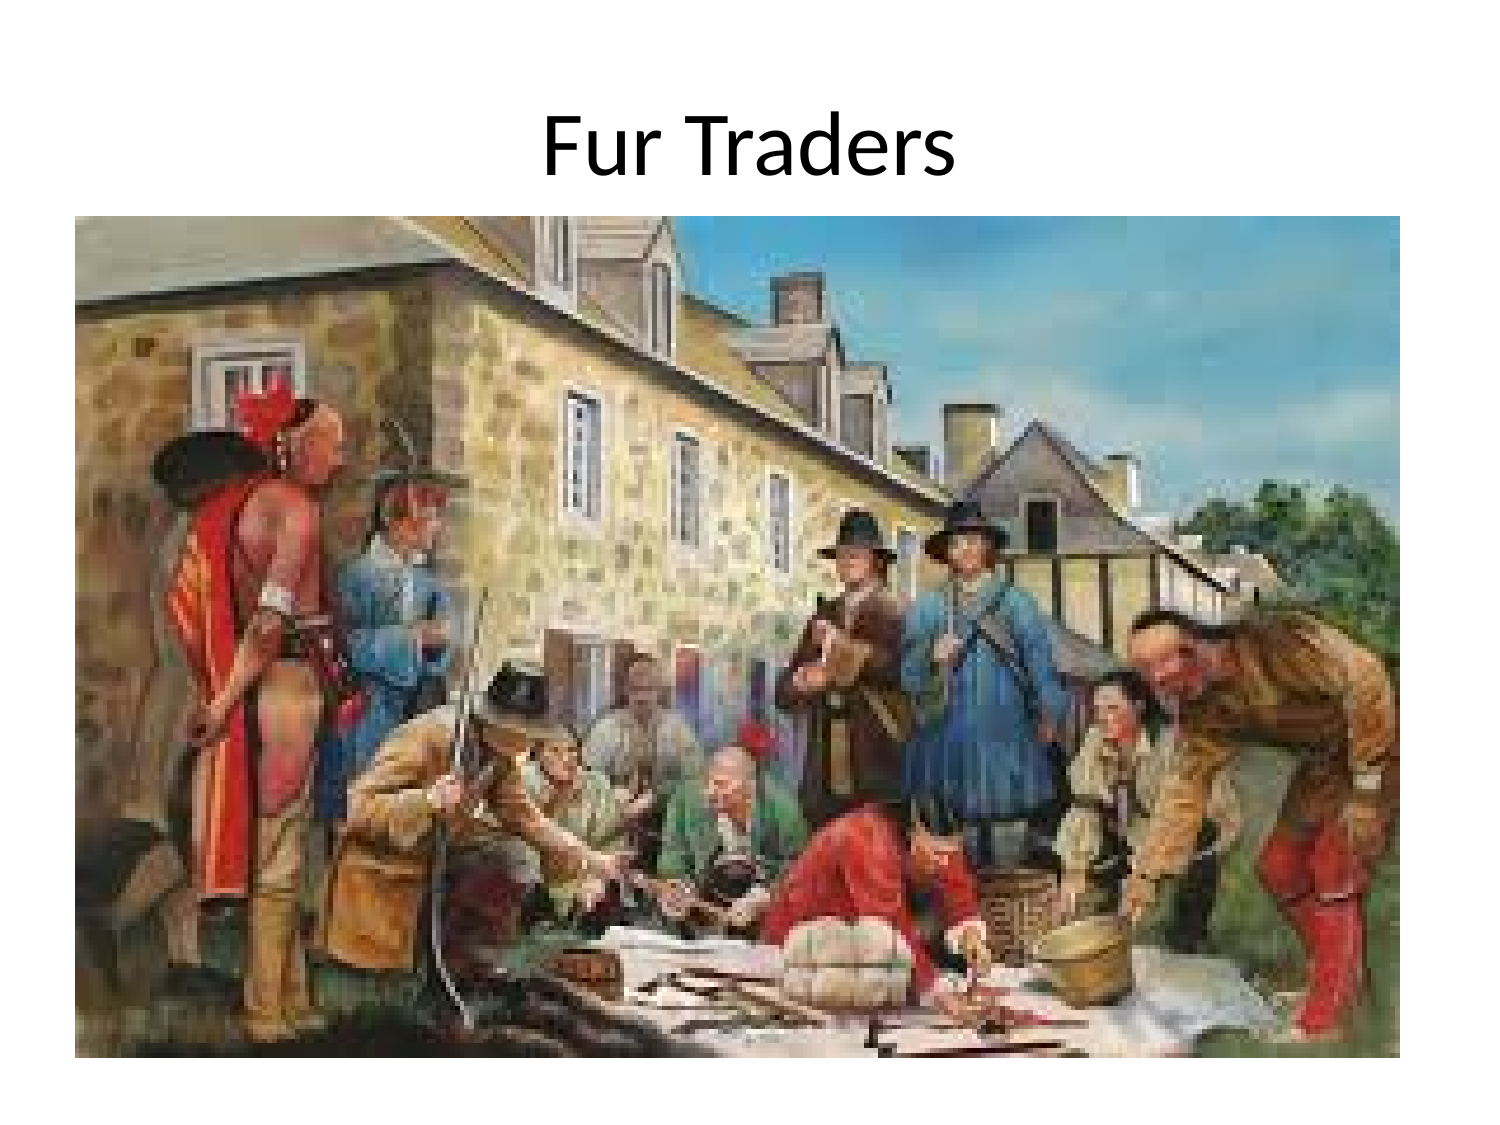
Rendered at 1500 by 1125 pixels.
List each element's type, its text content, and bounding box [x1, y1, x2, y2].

picture [74, 215, 1401, 1058]
title Fur Traders [75, 45, 1425, 233]
